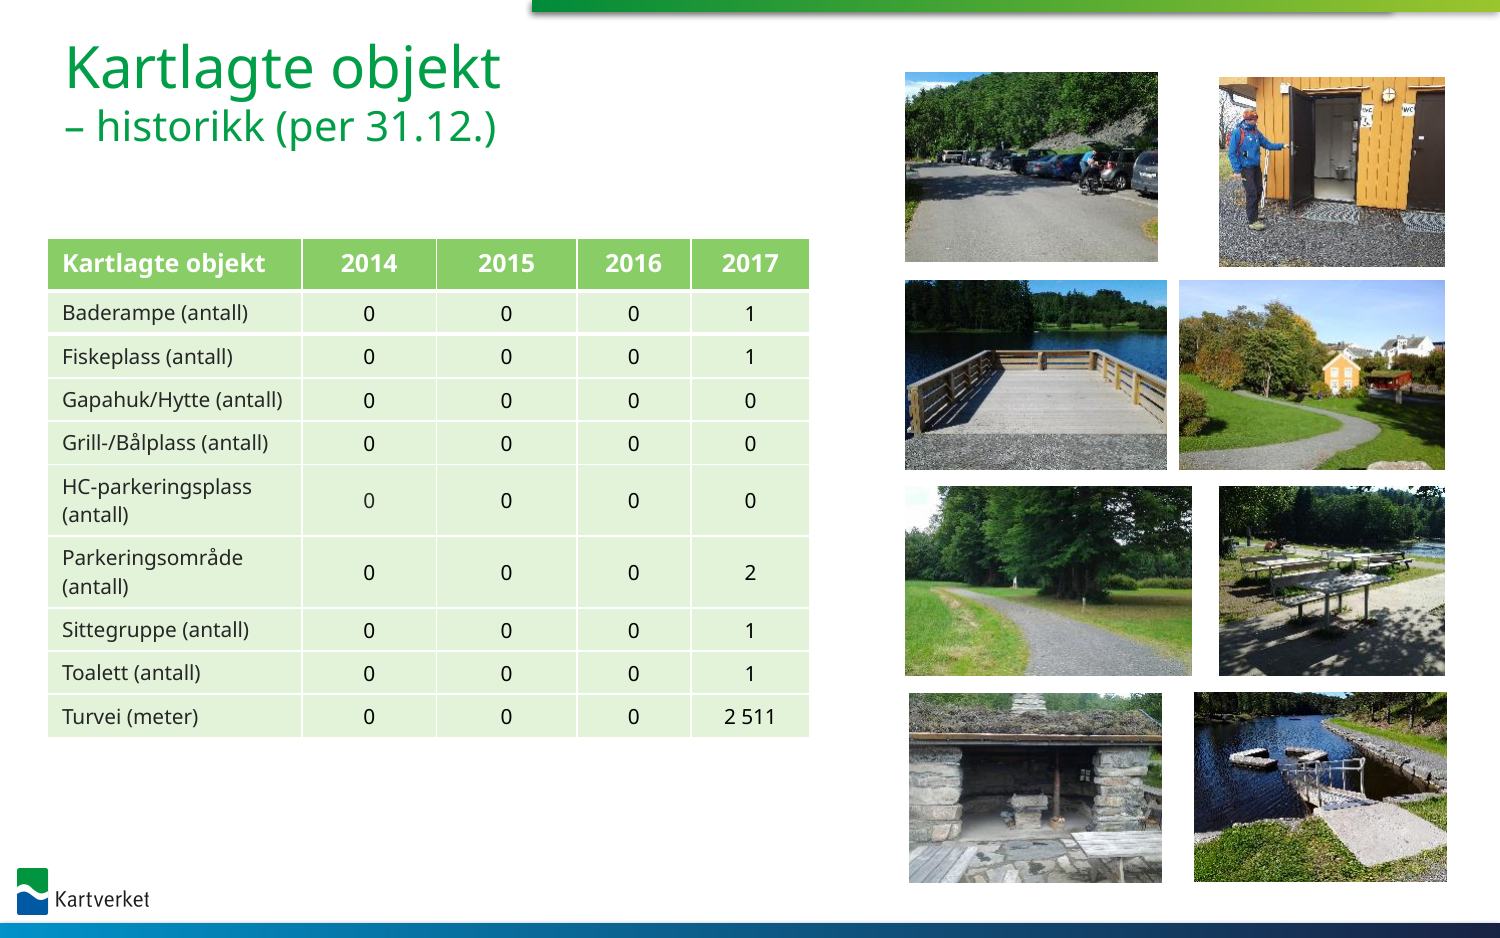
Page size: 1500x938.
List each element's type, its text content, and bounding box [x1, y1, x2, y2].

table_cell Parkeringsområde (antall) [48, 537, 301, 607]
table_cell Gapahuk/Hytte (antall) [48, 379, 301, 420]
picture [905, 486, 1193, 676]
table_header 2017 [692, 239, 809, 289]
table_cell 0 [303, 537, 436, 607]
table_cell 0 [578, 422, 690, 464]
table_cell 0 [437, 695, 576, 737]
picture [1179, 280, 1445, 470]
table_cell Turvei (meter) [48, 695, 301, 737]
picture [905, 72, 1158, 262]
table_cell Sittegruppe (antall) [48, 609, 301, 650]
table_cell Grill-/Bålplass (antall) [48, 422, 301, 464]
table_cell 0 [303, 609, 436, 650]
table_cell 0 [692, 379, 809, 420]
table_cell 0 [303, 465, 436, 535]
table_cell 0 [578, 336, 690, 377]
picture [1219, 486, 1445, 676]
table_cell 0 [303, 695, 436, 737]
table_cell Fiskeplass (antall) [48, 336, 301, 377]
picture [1219, 77, 1445, 267]
table_cell 0 [303, 652, 436, 693]
table_cell 1 [692, 652, 809, 693]
table_cell HC-parkeringsplass (antall) [48, 465, 301, 535]
table_cell 0 [303, 379, 436, 420]
table_cell 0 [437, 609, 576, 650]
table_cell Toalett (antall) [48, 652, 301, 693]
table_header 2015 [437, 239, 576, 289]
table_cell 0 [437, 293, 576, 332]
table_cell 0 [437, 652, 576, 693]
table_cell Baderampe (antall) [48, 293, 301, 332]
table_header Kartlagte objekt [48, 239, 301, 289]
table_cell 0 [692, 422, 809, 464]
picture [1194, 692, 1448, 882]
table_cell 2 511 [692, 695, 809, 737]
table_cell 0 [303, 293, 436, 332]
table_header 2016 [578, 239, 690, 289]
table_cell 2 [692, 537, 809, 607]
table_cell 0 [303, 336, 436, 377]
table_header 2014 [303, 239, 436, 289]
table_cell 0 [578, 465, 690, 535]
table_cell 0 [437, 379, 576, 420]
table_cell 0 [578, 652, 690, 693]
table_cell 0 [578, 695, 690, 737]
picture [905, 280, 1167, 470]
table_cell 1 [692, 336, 809, 377]
table_cell 0 [437, 537, 576, 607]
text_box Kartlagte objekt – historikk (per 31.12.) [49, 14, 1431, 158]
table_cell 0 [437, 465, 576, 535]
table_cell 0 [437, 422, 576, 464]
table_cell 0 [578, 537, 690, 607]
table_cell 0 [303, 422, 436, 464]
table_cell 1 [692, 609, 809, 650]
table_cell 1 [692, 293, 809, 332]
table_cell 0 [578, 293, 690, 332]
table_cell 0 [692, 465, 809, 535]
table_cell 0 [437, 336, 576, 377]
table_cell 0 [578, 609, 690, 650]
table_cell 0 [578, 379, 690, 420]
picture [909, 693, 1163, 884]
